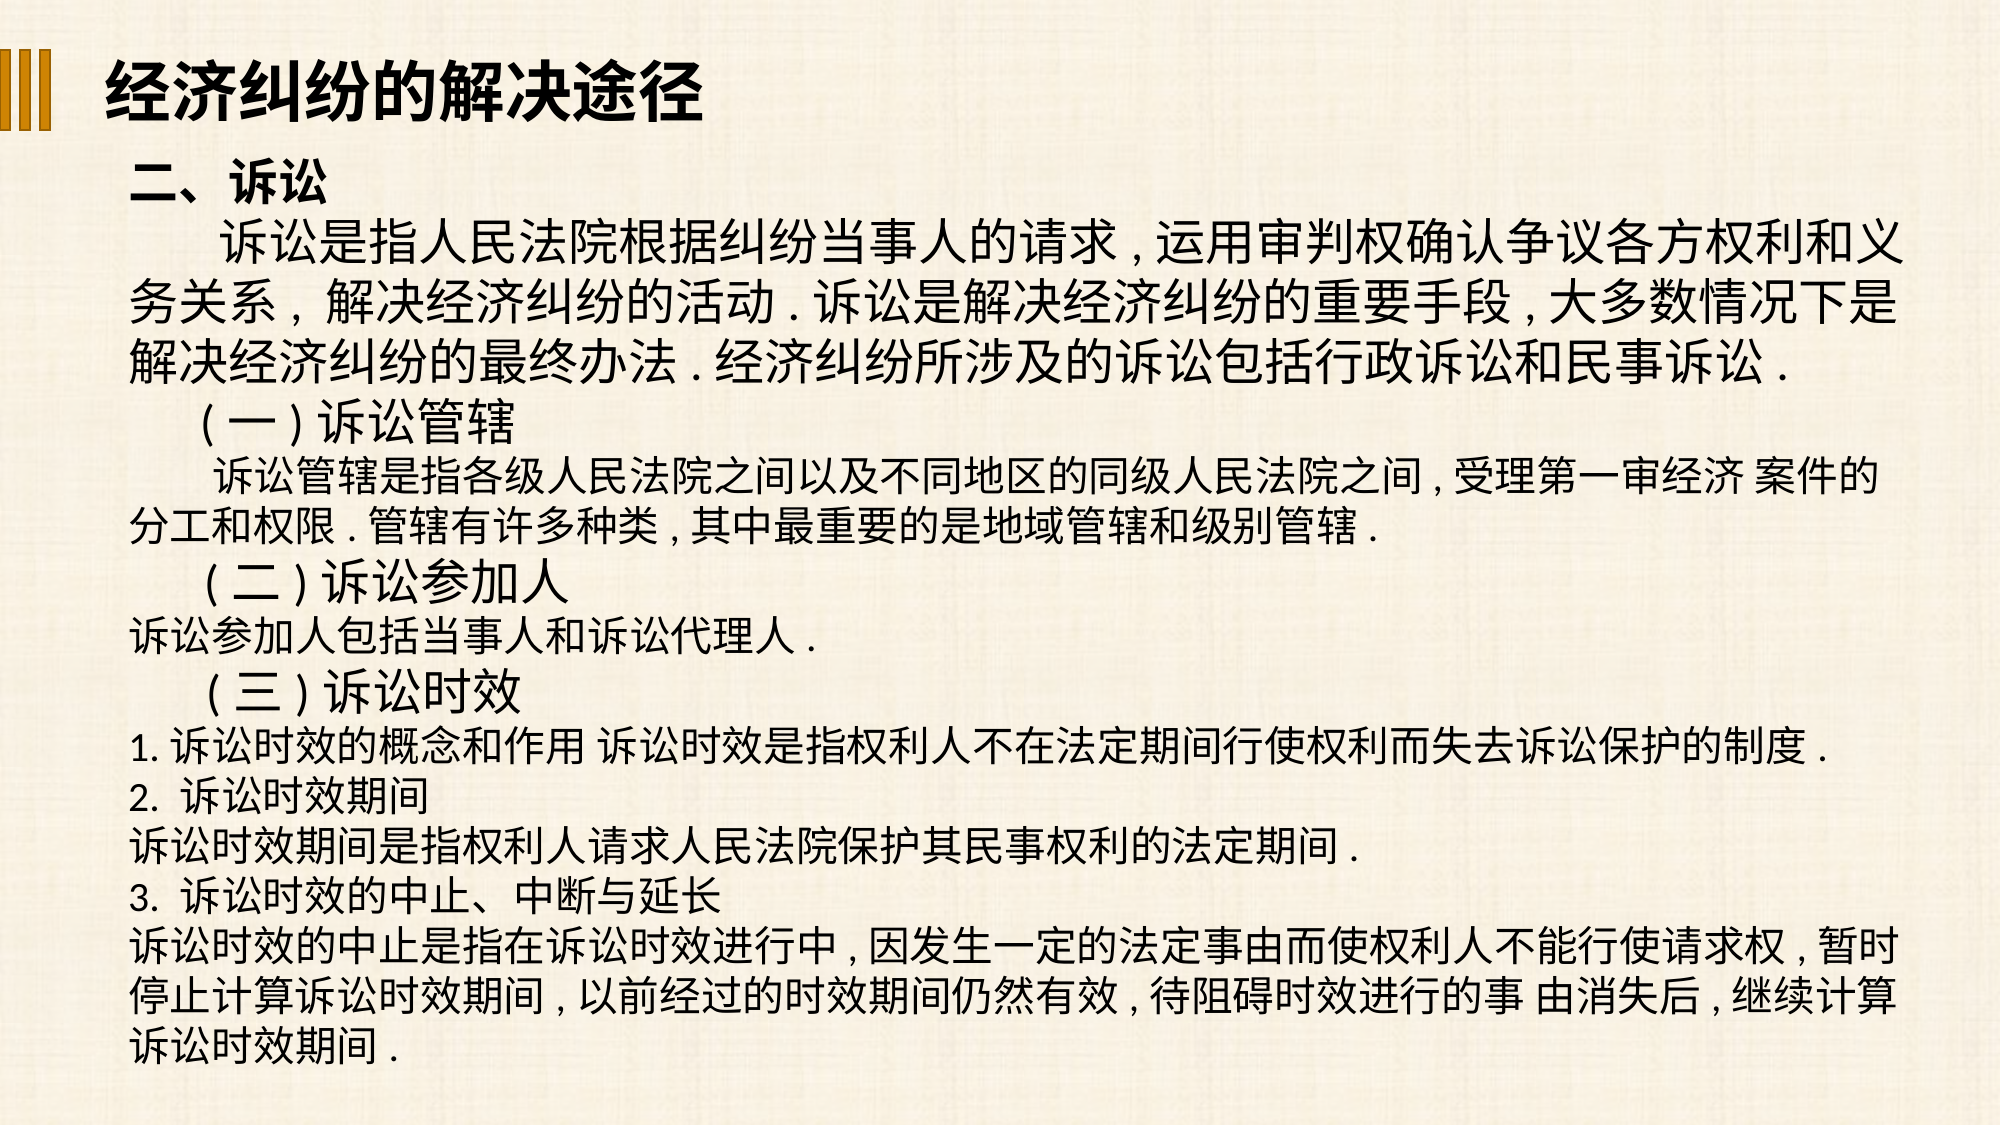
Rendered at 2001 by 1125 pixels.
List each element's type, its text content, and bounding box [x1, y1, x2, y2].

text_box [0, 49, 50, 131]
text_box 二、诉讼 诉讼是指人民法院根据纠纷当事人的请求,运用审判权确认争议各方权利和义务关系, 解决经济纠纷的活动.诉讼是解决经济纠纷的重要手段,大多数情况下是解决经济纠纷的最终办法.经济纠纷所涉及的诉讼包括行政诉讼和民事诉讼. (一)诉讼管辖 诉讼管辖是指各级人民法院之间以及不同地区的同级人民法院之间,受理第一审经济 案件的分工和权限.管辖有许多种类,其中最重要的是地域管辖和级别管辖. (二)诉讼参加人 诉讼参加人包括当事人和诉讼代理人. (三)诉讼时效 1.诉讼时效的概念和作用 诉讼时效是指权利人不在法定期间行使权利而失去诉讼保护的制度. 2. 诉讼时效期间 诉讼时效期间是指权利人请求人民法院保护其民事权利的法定期间. 3. 诉讼时效的中止、中断与延长 诉讼时效的中止是指在诉讼时效进行中,因发生一定的法定事由而使权利人不能行使请求权,暂时停止计算诉讼时效期间,以前经过的时效期间仍然有效,待阻碍时效进行的事 由消失后,继续计算诉讼时效期间. [113, 142, 1930, 1078]
text_box 经济纠纷的解决途径 [89, 41, 1287, 137]
